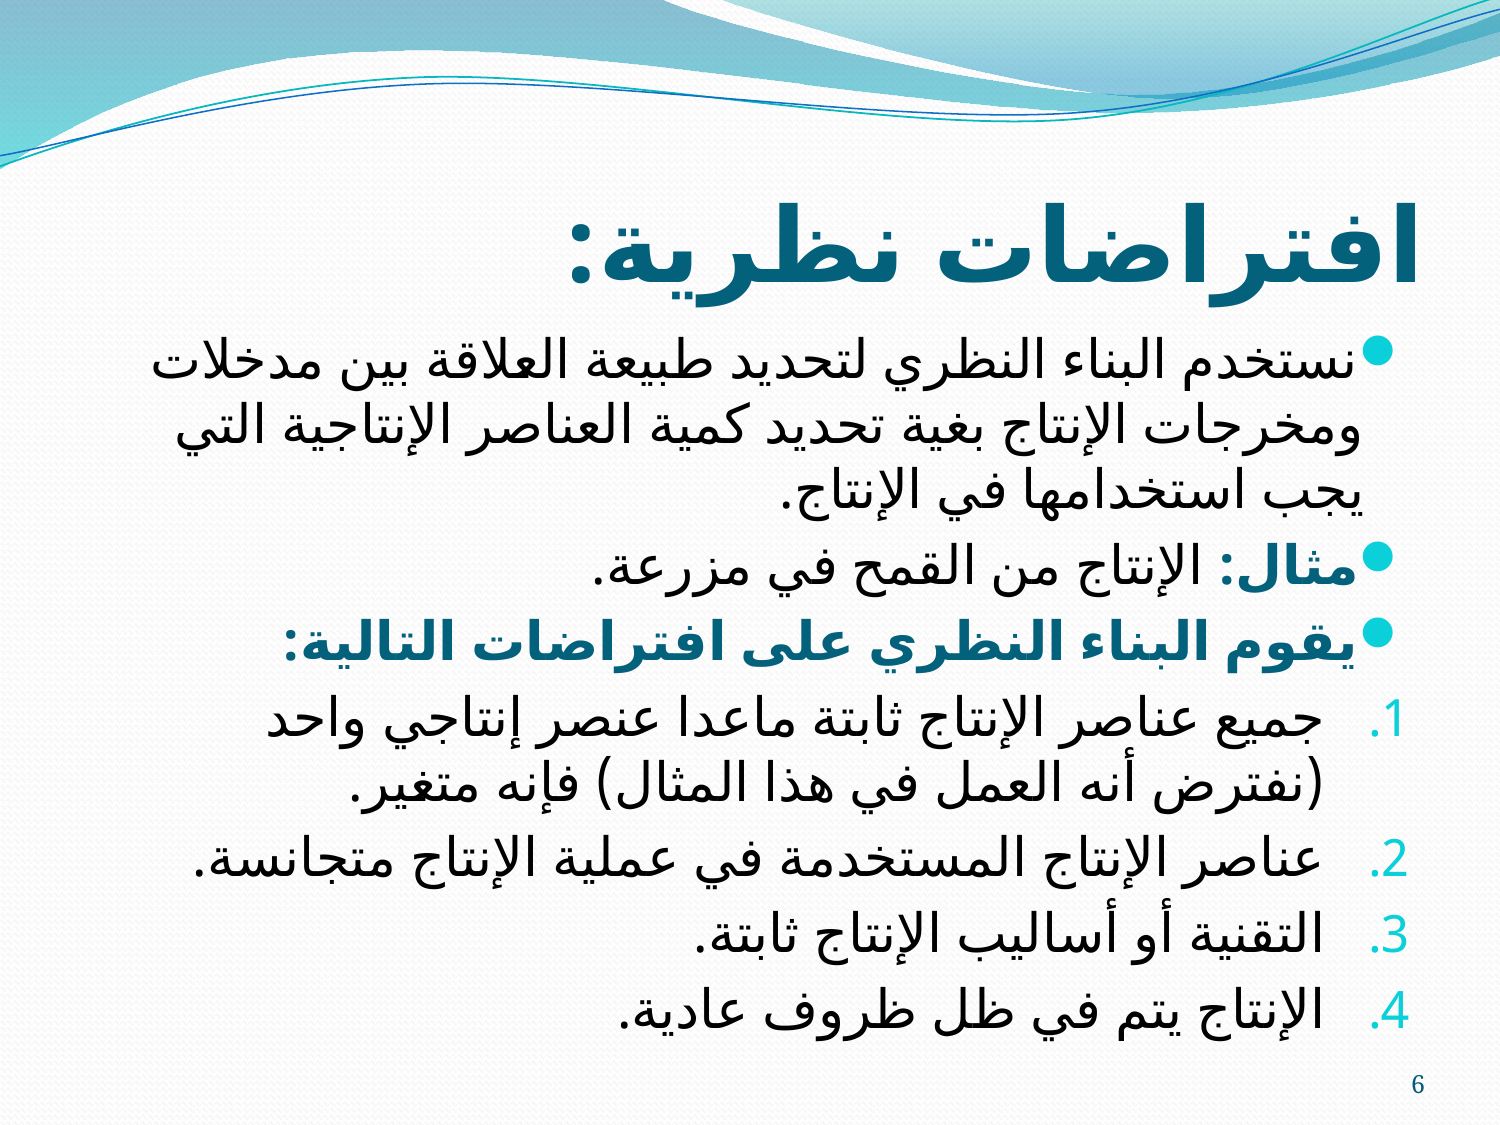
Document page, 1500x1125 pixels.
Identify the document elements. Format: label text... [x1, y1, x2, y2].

title افتراضات نظرية: [75, 115, 1425, 303]
list نستخدم البناء النظري لتحديد طبيعة العلاقة بين مدخلات ومخرجات الإنتاج بغية تحديد كمية العناصر الإنتاجية التي يجب استخدامها في الإنتاج. مثال: الإنتاج من القمح في مزرعة. يقوم البناء النظري على افتراضات التالية: جميع عناصر الإنتاج ثابتة ماعدا عنصر إنتاجي واحد (نفترض أنه العمل في هذا المثال) فإنه متغير. عناصر الإنتاج المستخدمة في عملية الإنتاج متجانسة. التقنية أو أساليب الإنتاج ثابتة. الإنتاج يتم في ظل ظروف عادية. [75, 317, 1425, 1038]
slide_number 6 [1299, 1042, 1425, 1103]
